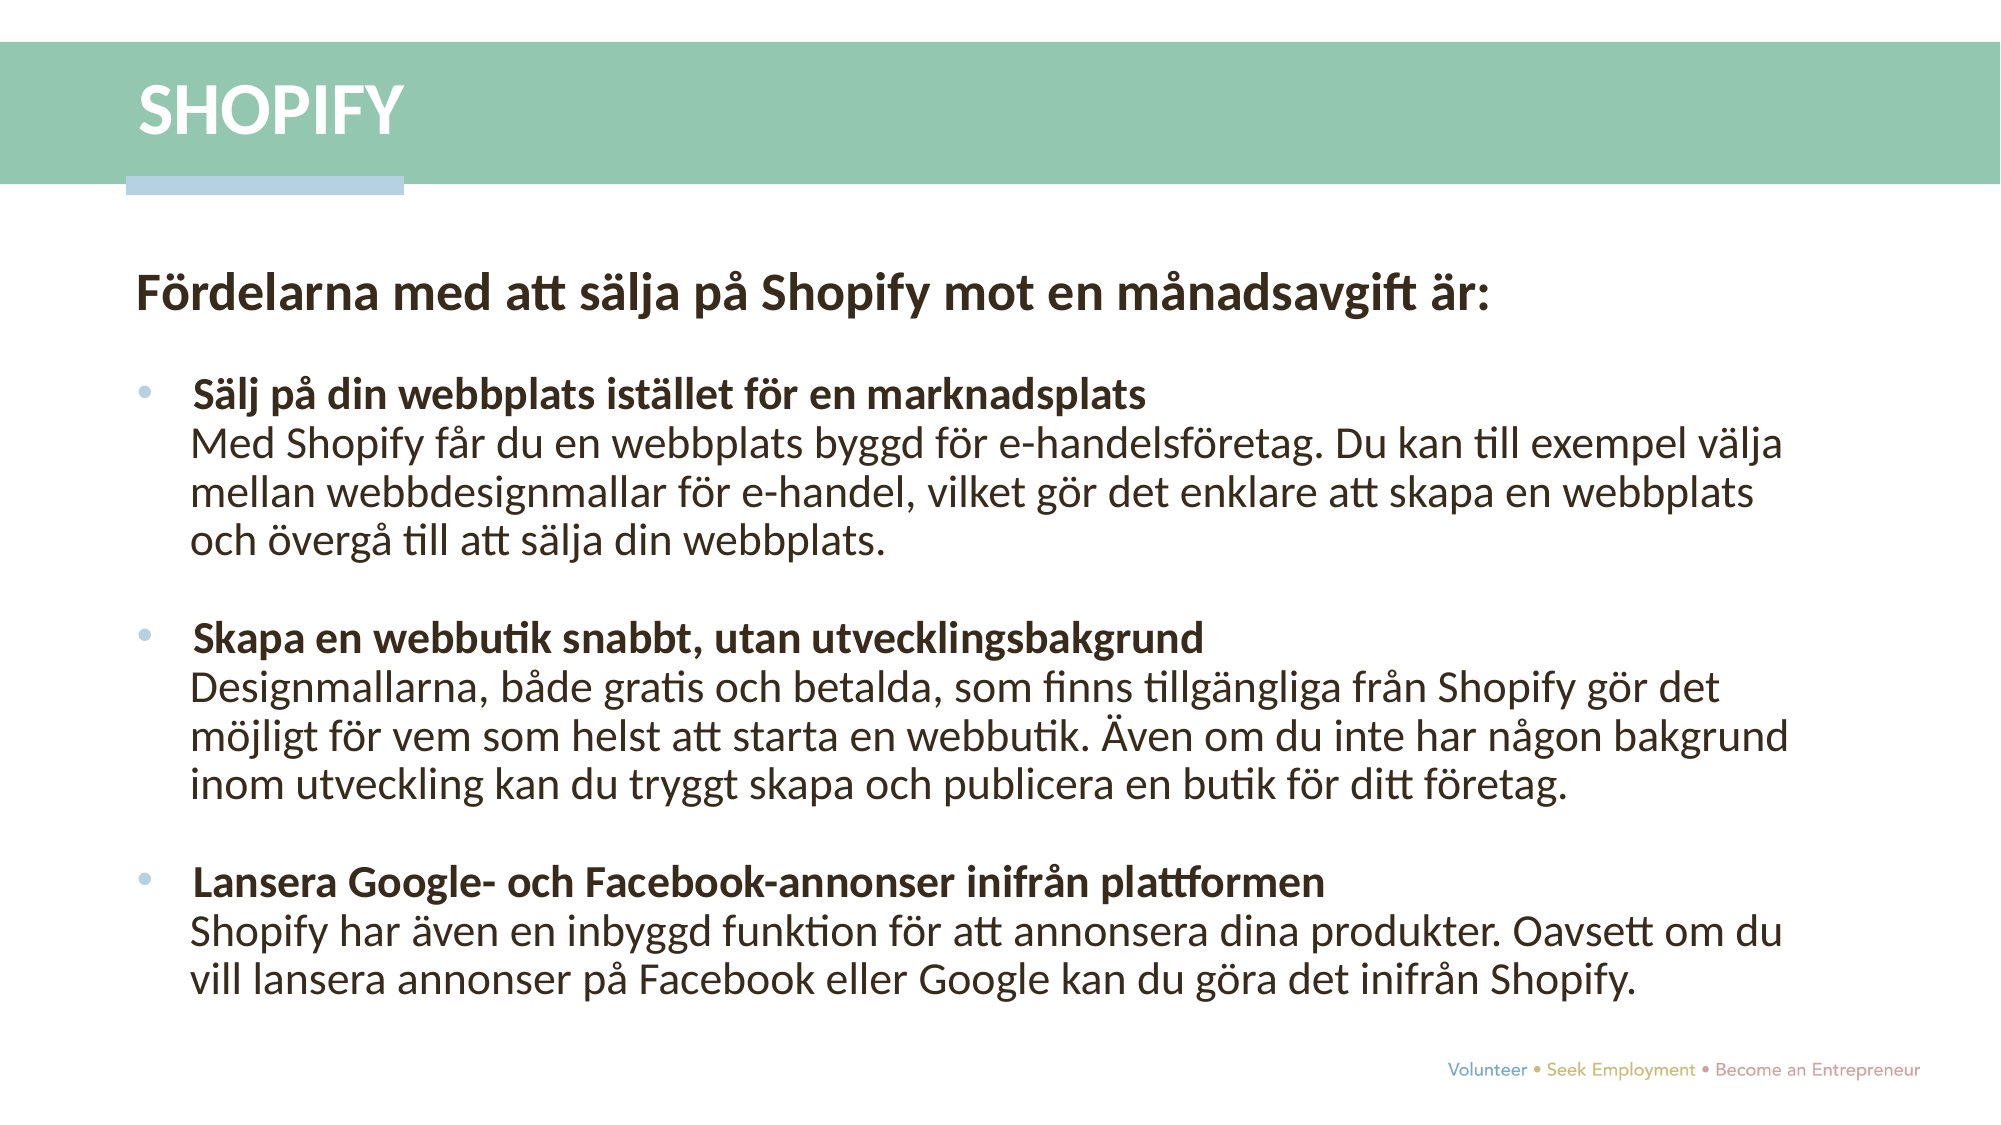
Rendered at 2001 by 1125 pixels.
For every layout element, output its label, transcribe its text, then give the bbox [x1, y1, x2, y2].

text_box Fördelarna med att sälja på Shopify mot en månadsavgift är: Sälj på din webbplats istället för en marknadsplats Med Shopify får du en webbplats byggd för e-handelsföretag. Du kan till exempel välja mellan webbdesignmallar för e-handel, vilket gör det enklare att skapa en webbplats och övergå till att sälja din webbplats. Skapa en webbutik snabbt, utan utvecklingsbakgrund Designmallarna, både gratis och betalda, som finns tillgängliga från Shopify gör det möjligt för vem som helst att starta en webbutik. Även om du inte har någon bakgrund inom utveckling kan du tryggt skapa och publicera en butik för ditt företag. Lansera Google- och Facebook-annonser inifrån plattformen Shopify har även en inbyggd funktion för att annonsera dina produkter. Oavsett om du vill lansera annonser på Facebook eller Google kan du göra det inifrån Shopify. [121, 264, 1826, 929]
picture [1418, 1046, 1971, 1103]
list SHOPIFY [123, 51, 1913, 170]
